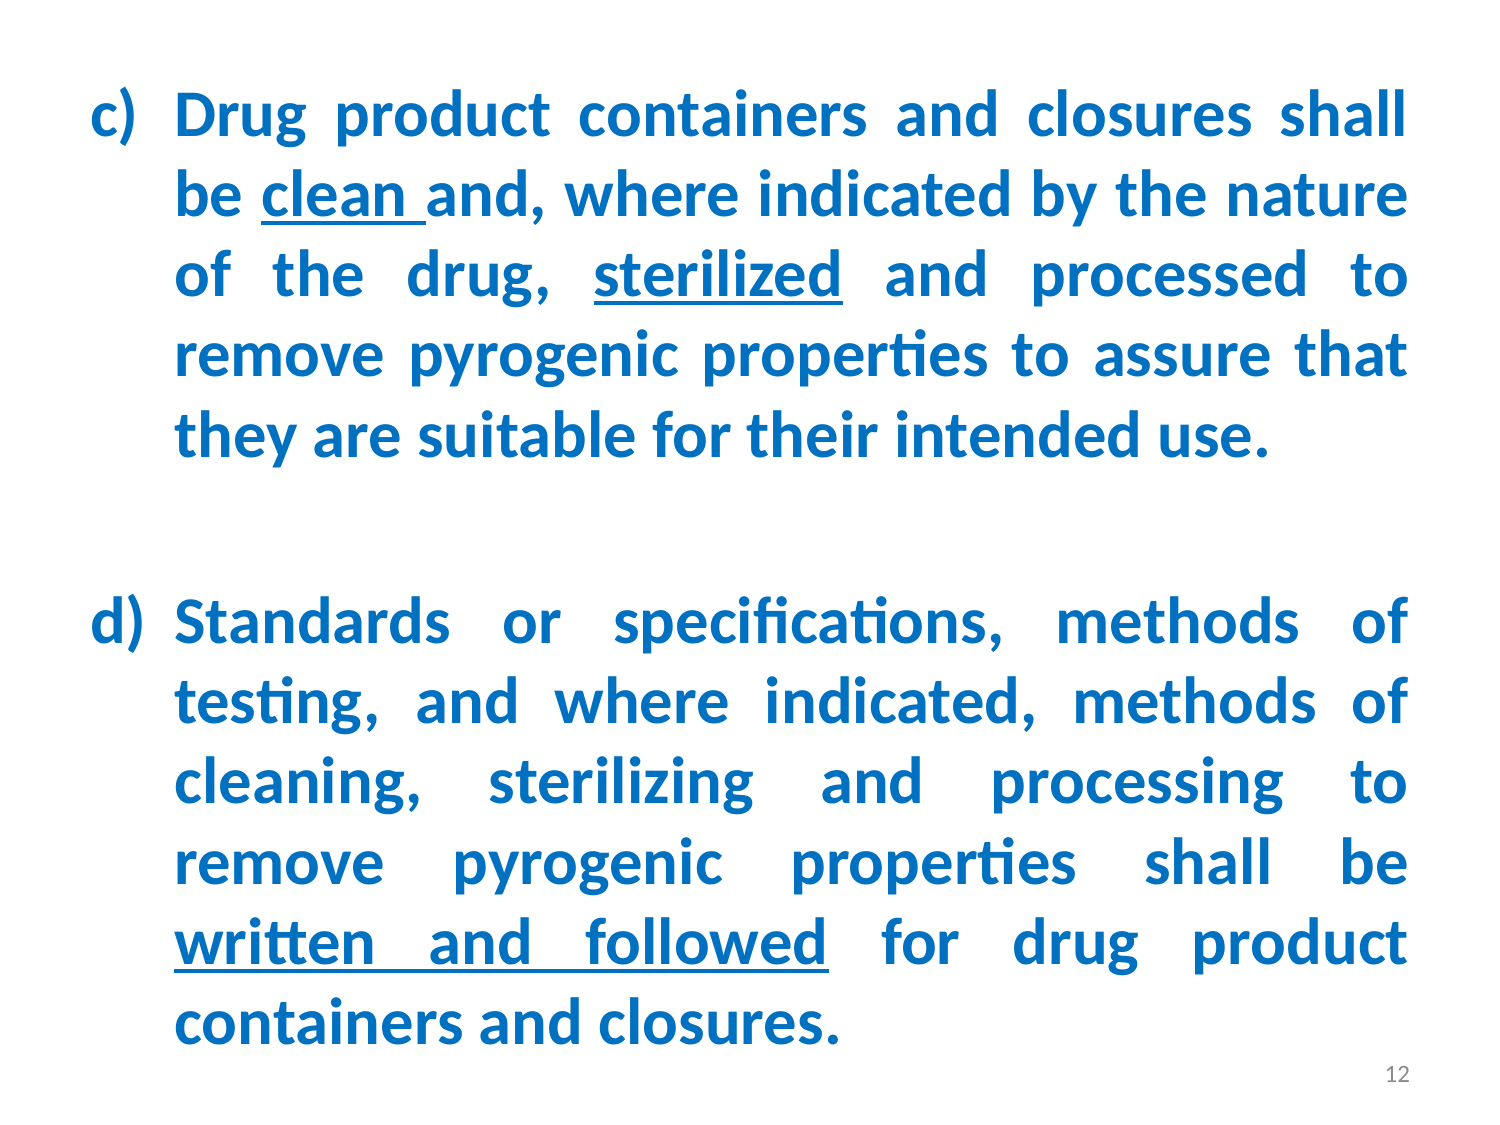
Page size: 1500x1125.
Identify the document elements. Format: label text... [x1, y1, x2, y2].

slide_number 12 [1074, 1042, 1425, 1103]
list Drug product containers and closures shall be clean and, where indicated by the nature of the drug, sterilized and processed to remove pyrogenic properties to assure that they are suitable for their intended use. Standards or specifications, methods of testing, and where indicated, methods of cleaning, sterilizing and processing to remove pyrogenic properties shall be written and followed for drug product containers and closures. [75, 62, 1425, 1075]
